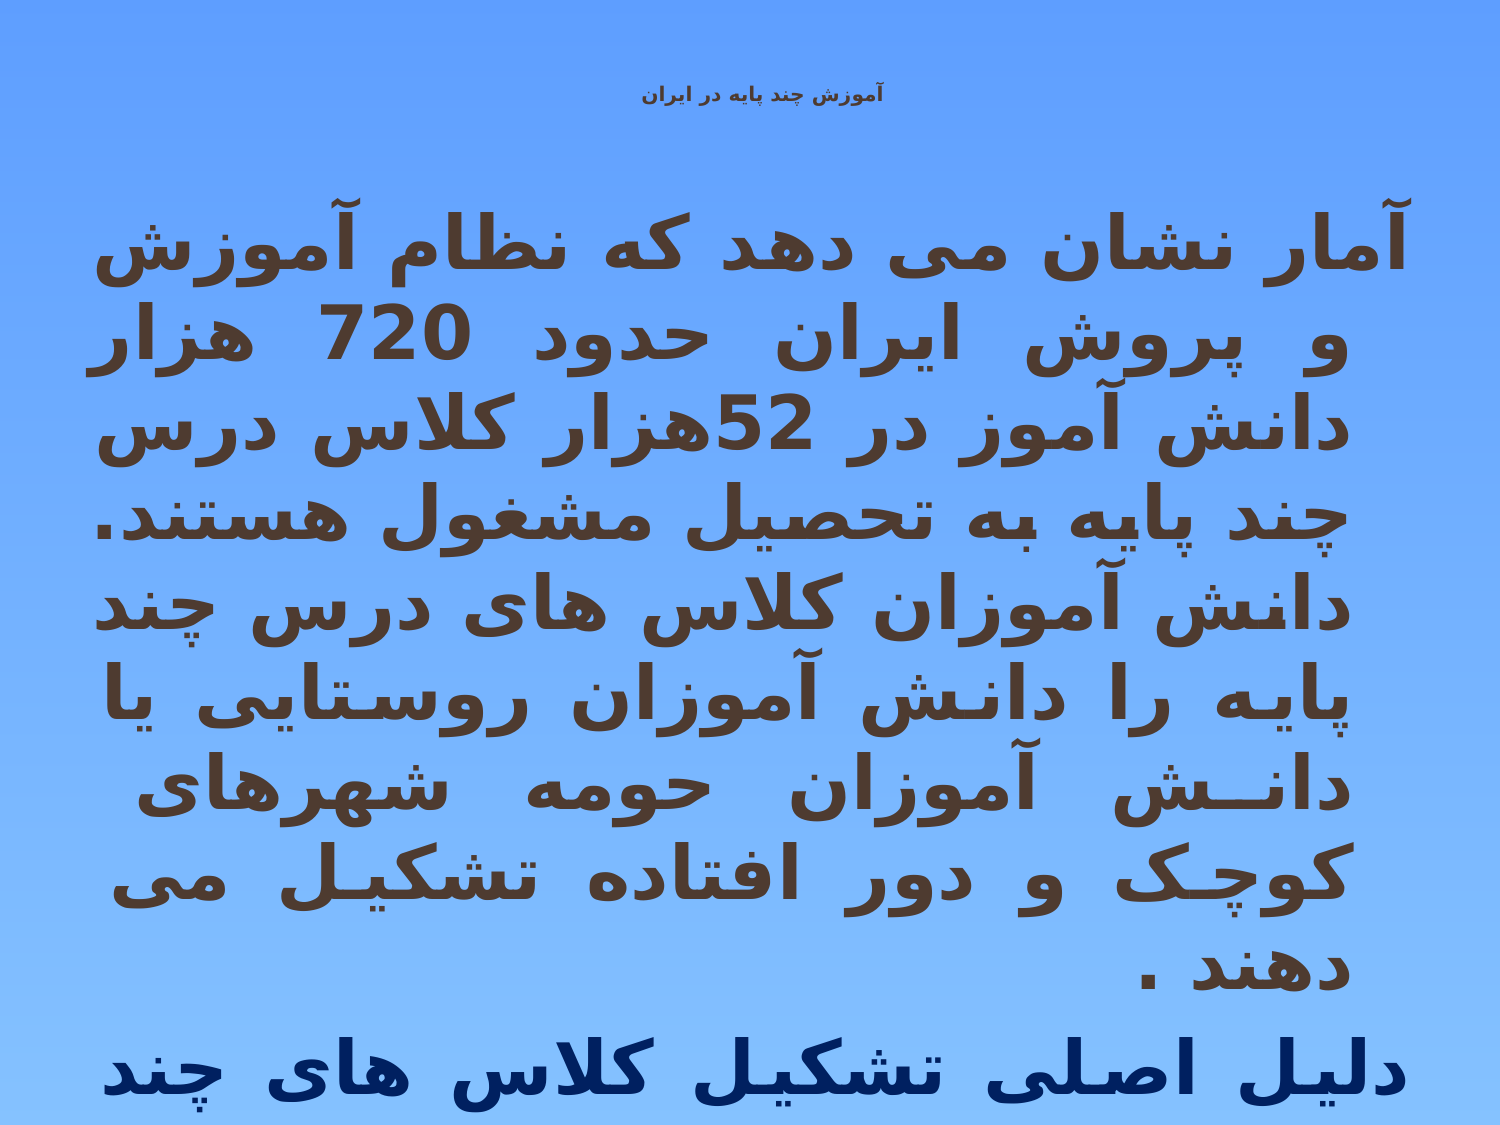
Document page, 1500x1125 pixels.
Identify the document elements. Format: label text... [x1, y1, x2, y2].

list آمار نشان می دهد که نظام آموزش و پروش ایران حدود 720 هزار دانش آموز در 52هزار کلاس درس چند پایه به تحصیل مشغول هستند. دانش آموزان کلاس های درس چند پایه را دانش آموزان روستایی یا دانش آموزان حومه شهرهای کوچک و دور افتاده تشکیل می دهند . دلیل اصلی تشکیل کلاس های چند پایه به حد نصاب نرسیدن تعداد دانش آموزان دریک پایه ی تحصیلی است. [75, 187, 1425, 1088]
title آموزش چند پایه در ایران [50, 50, 1475, 138]
